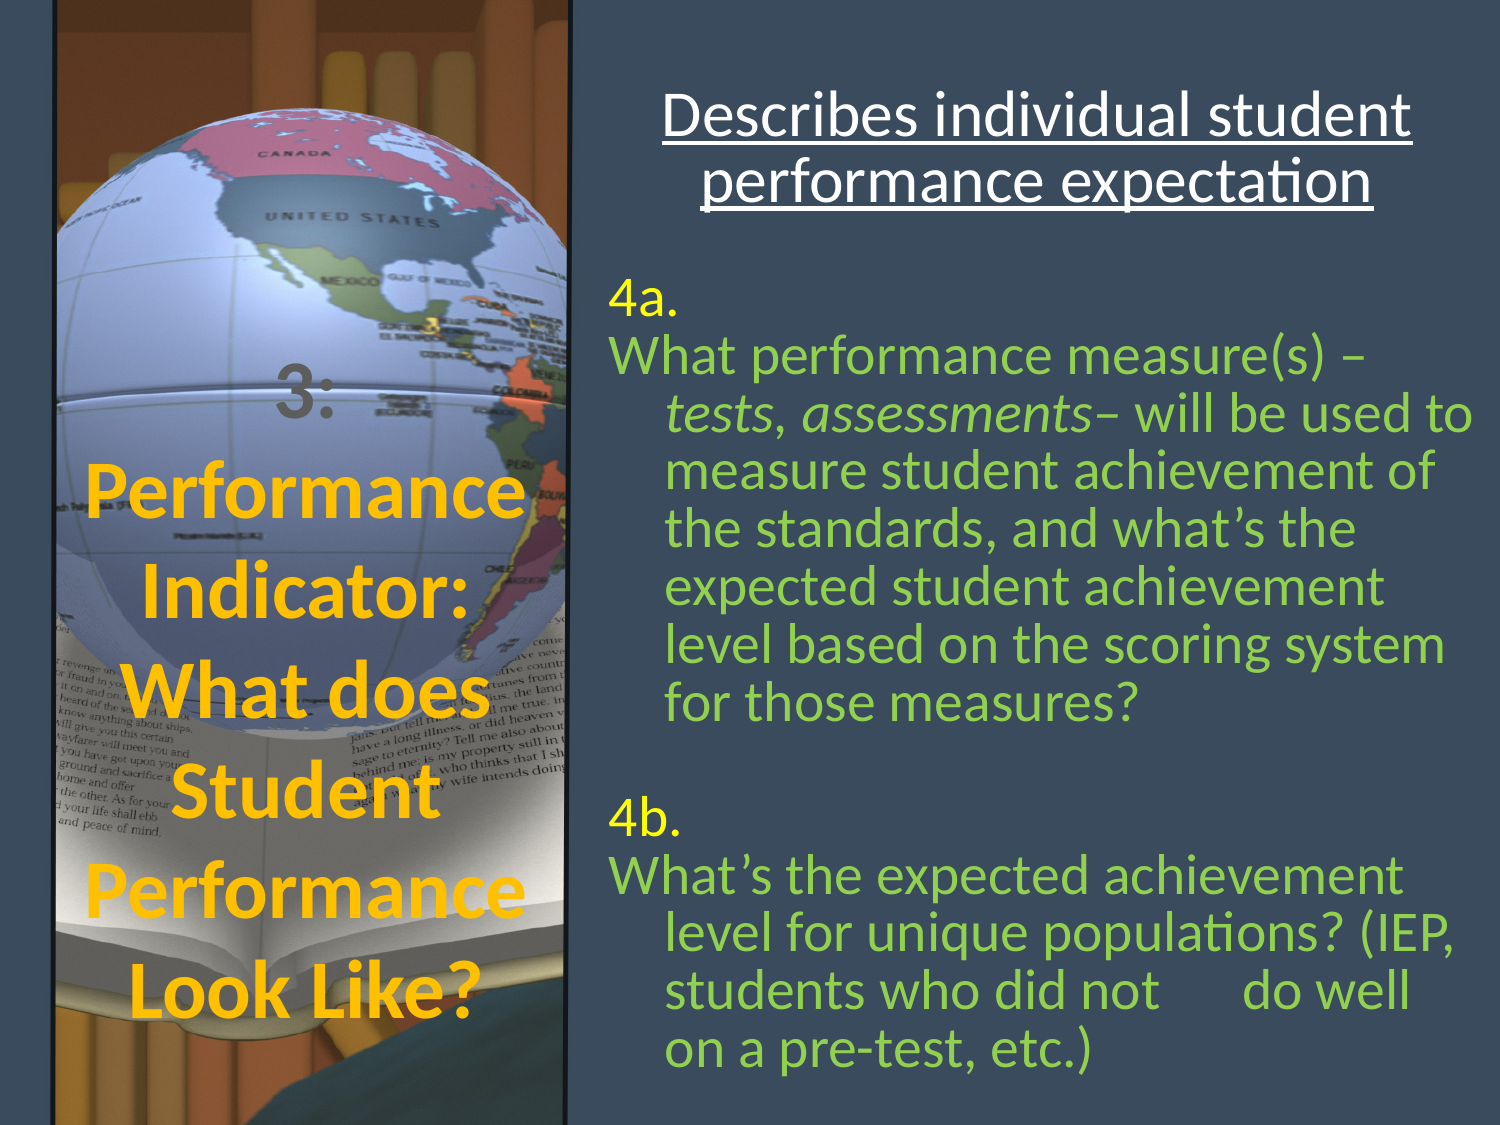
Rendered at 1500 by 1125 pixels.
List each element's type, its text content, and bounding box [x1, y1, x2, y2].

picture [0, 0, 1500, 1125]
text_box 3: Performance Indicator: What does Student Performance Look Like? [62, 327, 550, 1043]
text_box Describes individual student performance expectation 4a. What performance measure(s) –tests, assessments– will be used to measure student achievement of the standards, and what’s the expected student achievement level based on the scoring system for those measures? 4b. What’s the expected achievement level for unique populations? (IEP, students who did not do well on a pre-test, etc.) [575, 24, 1500, 1103]
